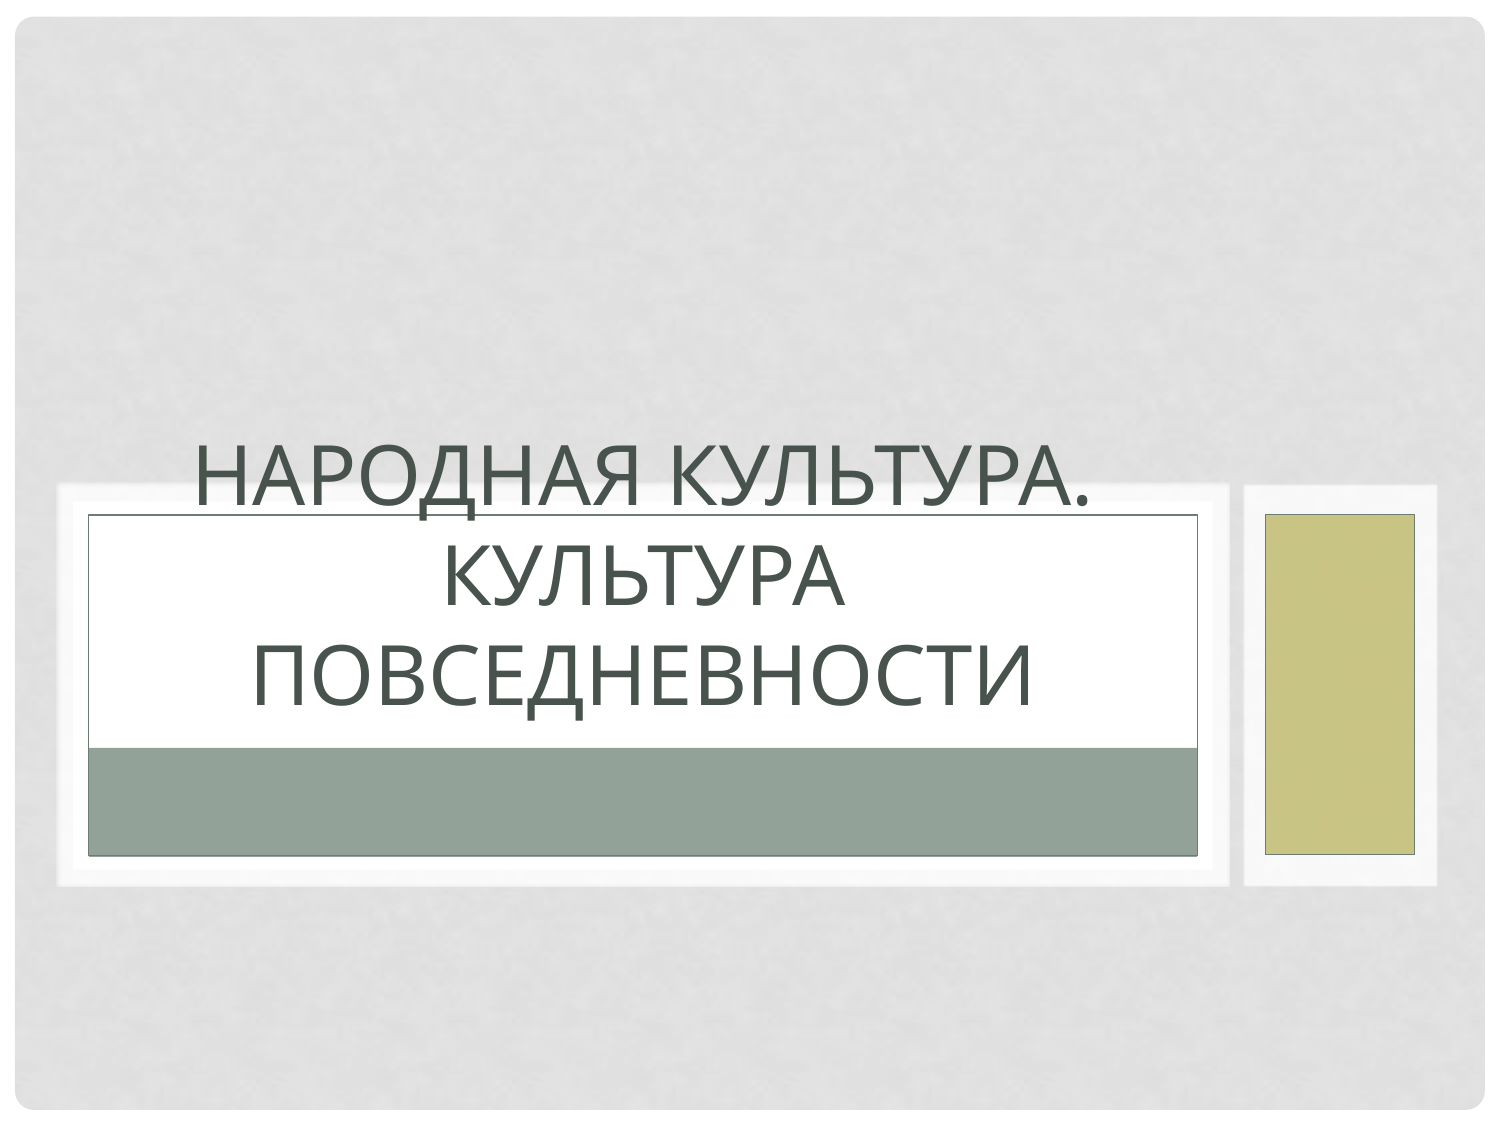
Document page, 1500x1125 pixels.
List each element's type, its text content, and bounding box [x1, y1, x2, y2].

title Народная культура. Культура повседневности [99, 529, 1187, 730]
